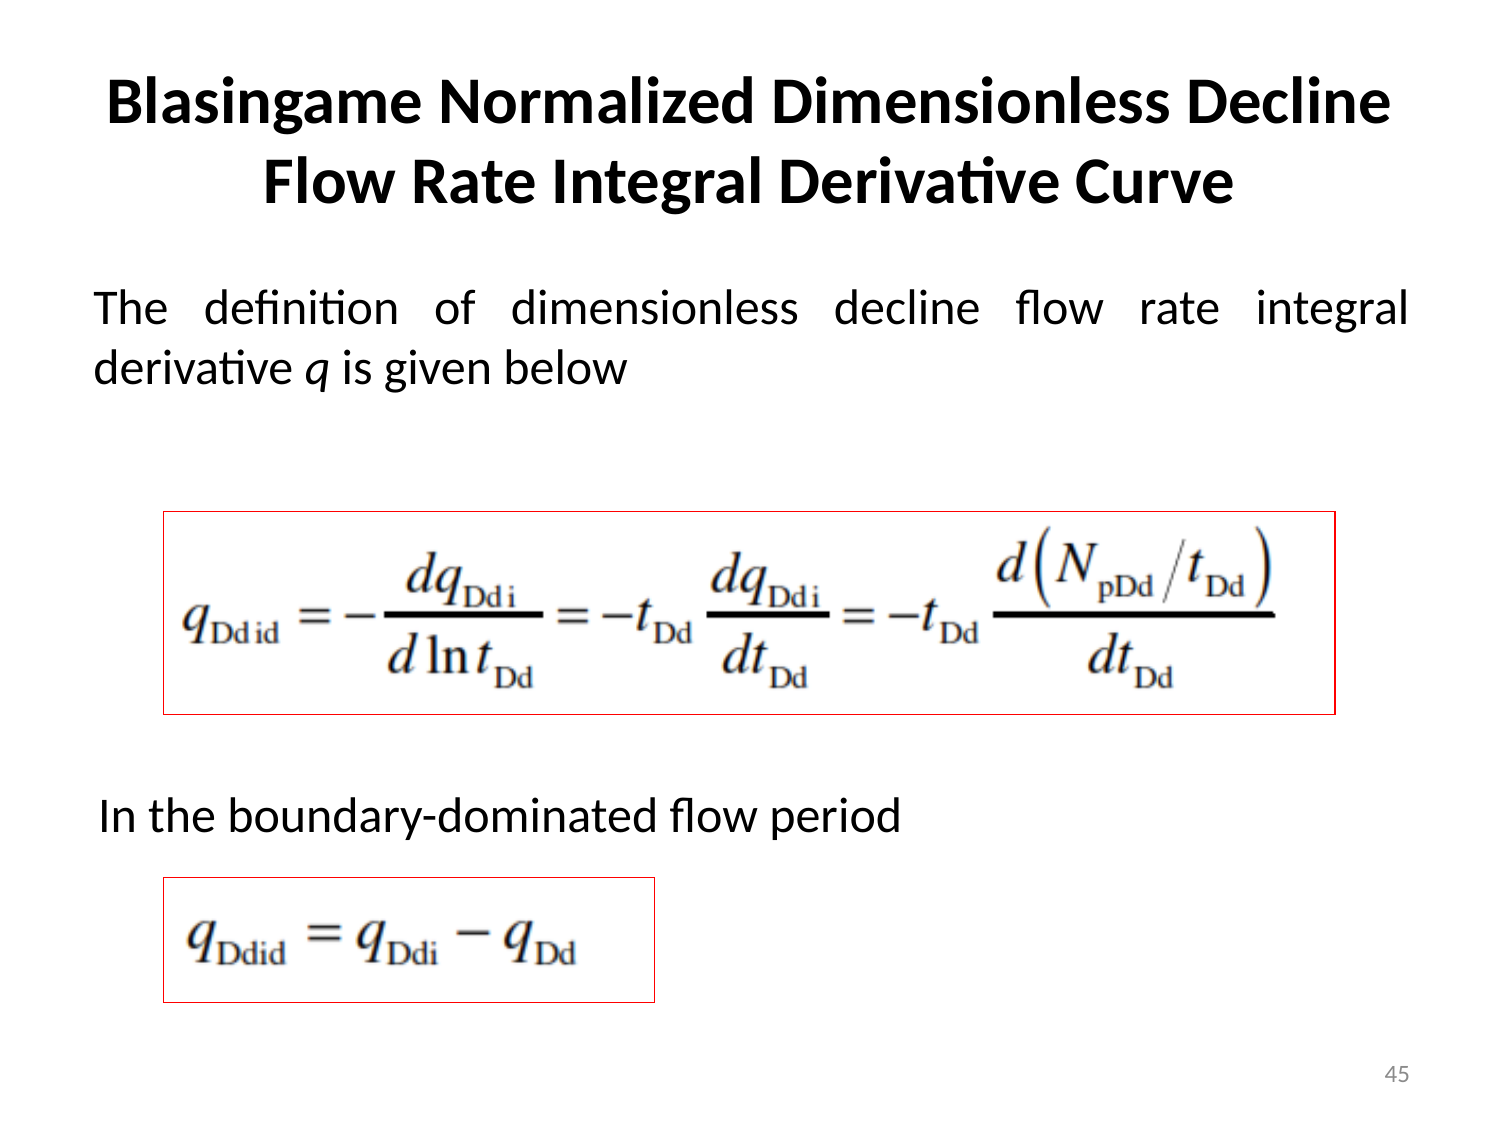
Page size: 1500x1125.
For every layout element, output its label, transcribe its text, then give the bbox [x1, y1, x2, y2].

text_box The definition of dimensionless decline flow rate integral derivative q is given below [78, 267, 1425, 402]
text_box In the boundary-dominated flow period [83, 774, 918, 850]
picture [163, 877, 654, 1002]
text_box Blasingame Normalized Dimensionless Decline Flow Rate Integral Derivative Curve [74, 49, 1425, 225]
slide_number 45 [1074, 1042, 1425, 1103]
picture [163, 512, 1335, 715]
